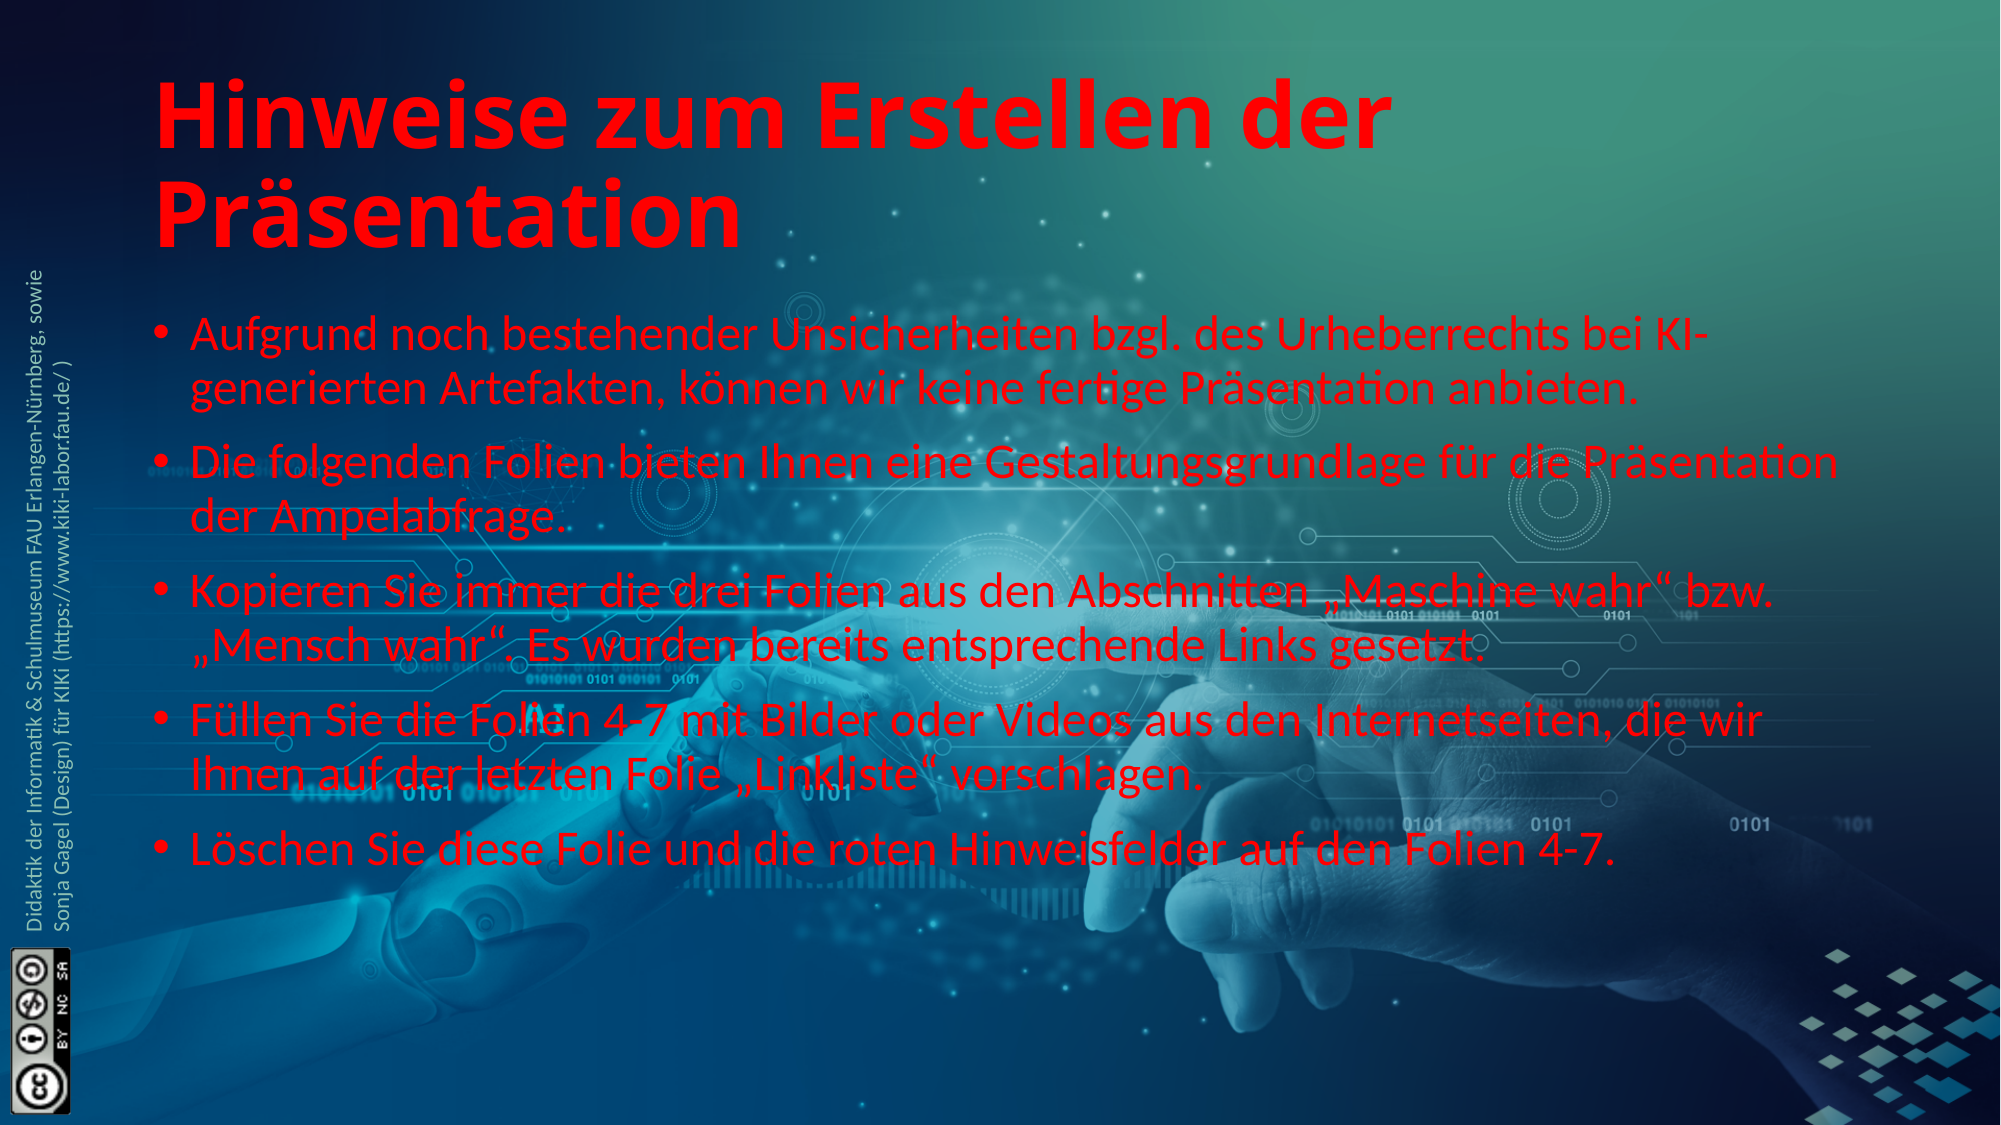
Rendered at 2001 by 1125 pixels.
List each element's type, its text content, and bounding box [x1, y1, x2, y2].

picture [0, 0, 2001, 1125]
title Hinweise zum Erstellen der Präsentation [137, 59, 1863, 278]
list Aufgrund noch bestehender Unsicherheiten bzgl. des Urheberrechts bei KI-generierten Artefakten, können wir keine fertige Präsentation anbieten. Die folgenden Folien bieten Ihnen eine Gestaltungsgrundlage für die Präsentation der Ampelabfrage. Kopieren Sie immer die drei Folien aus den Abschnitten „Maschine wahr“ bzw. „Mensch wahr“. Es wurden bereits entsprechende Links gesetzt. Füllen Sie die Folien 4-7 mit Bilder oder Videos aus den Internetseiten, die wir Ihnen auf der letzten Folie „Linkliste“ vorschlagen. Löschen Sie diese Folie und die roten Hinweisfelder auf den Folien 4-7. [137, 299, 1863, 1014]
